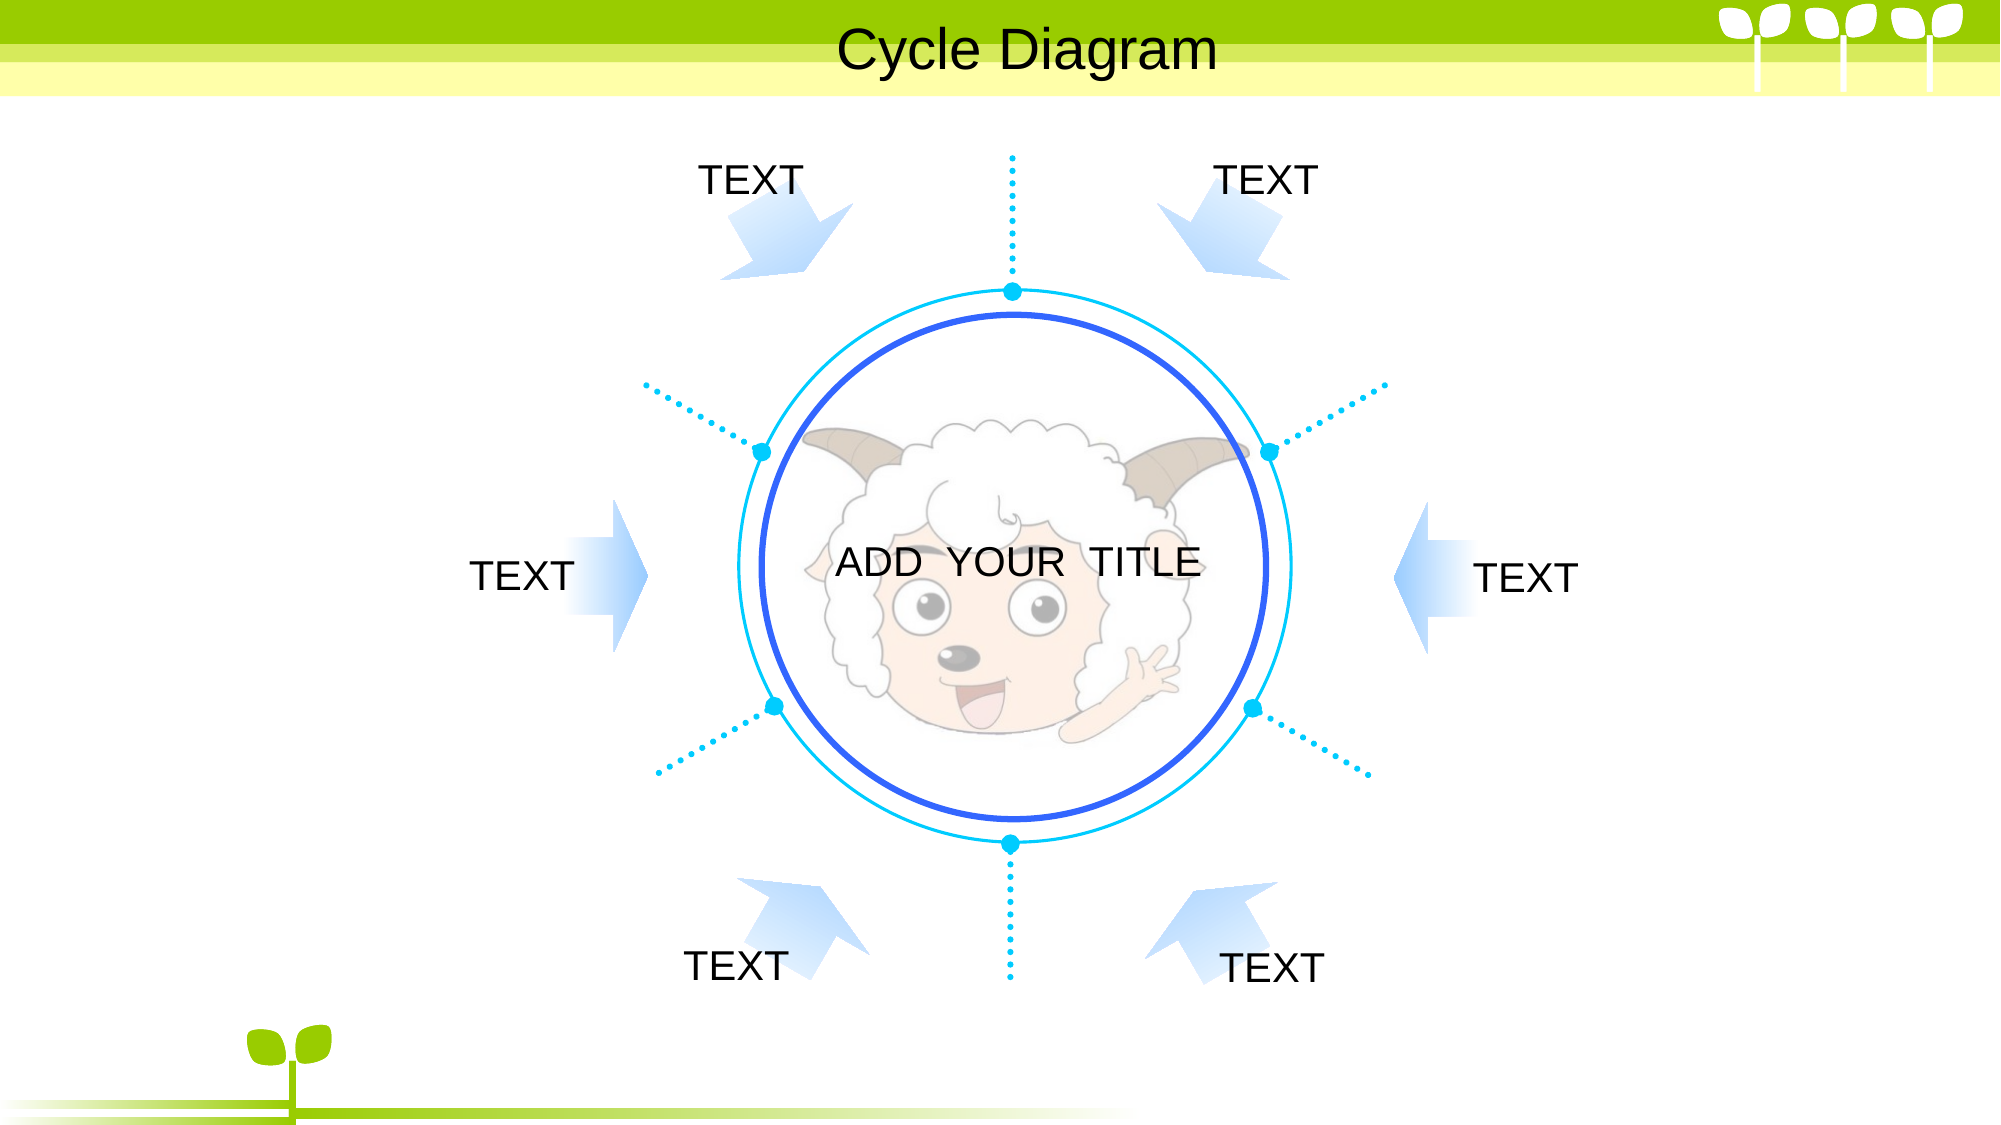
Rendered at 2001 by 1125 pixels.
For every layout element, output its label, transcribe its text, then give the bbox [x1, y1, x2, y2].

text_box [1393, 502, 1480, 655]
text_box [720, 211, 848, 280]
text_box TEXT [631, 931, 842, 996]
text_box [1145, 882, 1278, 959]
text_box [1004, 843, 1017, 850]
text_box TEXT [645, 145, 857, 211]
text_box [1163, 211, 1290, 280]
text_box [562, 500, 648, 653]
text_box [737, 878, 870, 955]
text_box [1007, 285, 1019, 289]
text_box TEXT [1420, 543, 1632, 609]
text_box TEXT [1160, 145, 1371, 211]
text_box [738, 289, 1292, 843]
text_box TEXT [1166, 933, 1378, 999]
title Cycle Diagram [127, 0, 1928, 94]
text_box TEXT [416, 541, 628, 607]
